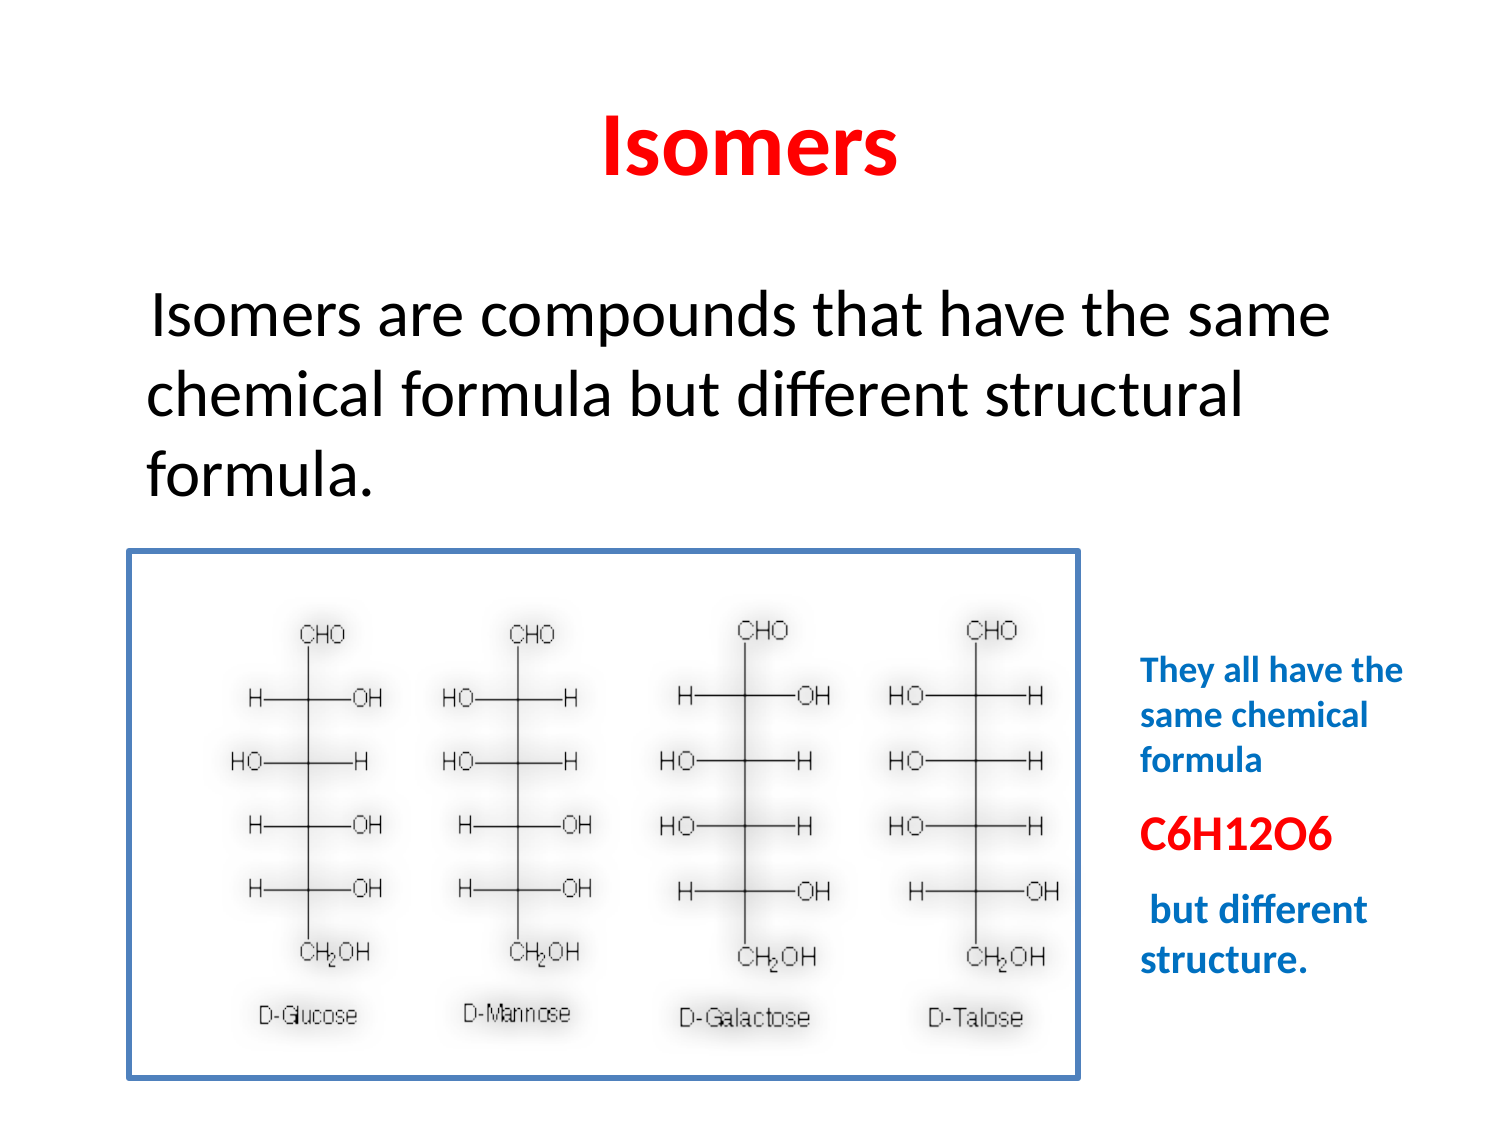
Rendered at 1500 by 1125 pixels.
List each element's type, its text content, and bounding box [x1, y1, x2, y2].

picture [632, 609, 1067, 1032]
text_box [127, 549, 1080, 1080]
list Isomers are compounds that have the same chemical formula but different structural formula. [75, 262, 1425, 1005]
picture [210, 620, 596, 1055]
text_box They all have the same chemical formula C6H12O6 but different structure. [1124, 637, 1500, 1000]
title Isomers [75, 45, 1425, 233]
